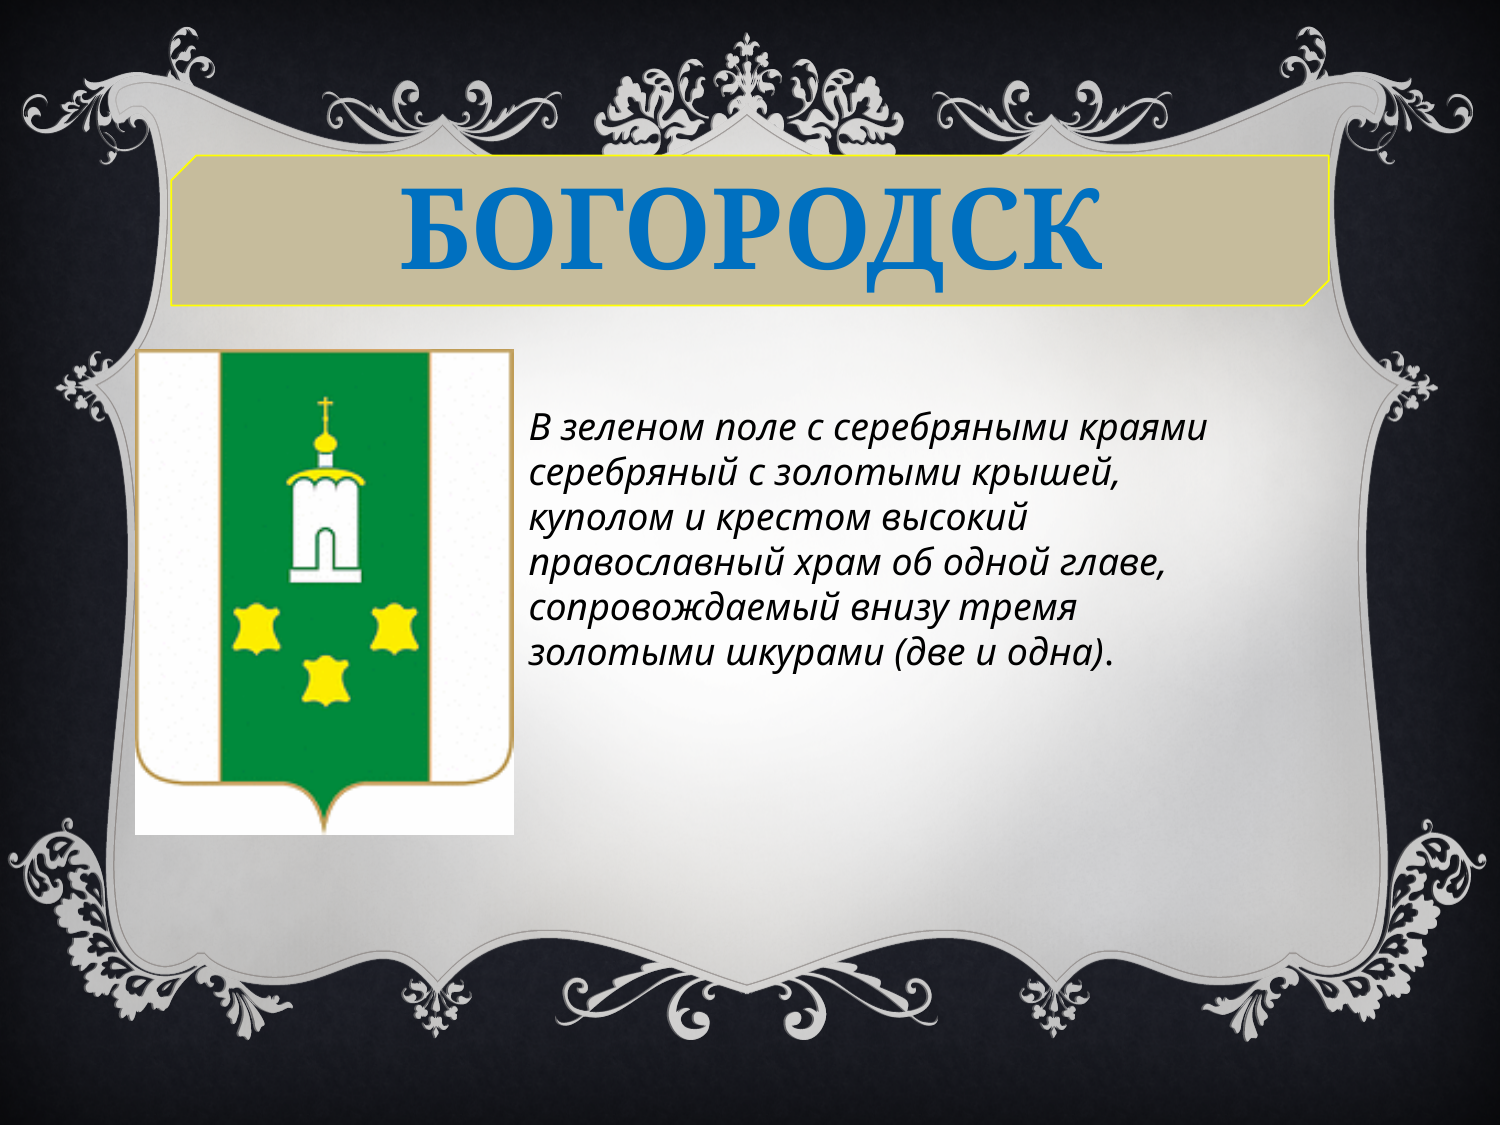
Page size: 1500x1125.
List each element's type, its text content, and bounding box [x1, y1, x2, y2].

picture [0, 0, 1500, 1125]
text_box [170, 154, 1330, 307]
text_box богородск [382, 149, 1118, 300]
text_box В зеленом поле с серебряными краями серебряный с золотыми крышей, куполом и крестом высокий православный храм об одной главе, сопровождаемый внизу тремя золотыми шкурами (две и одна). [514, 395, 1264, 681]
